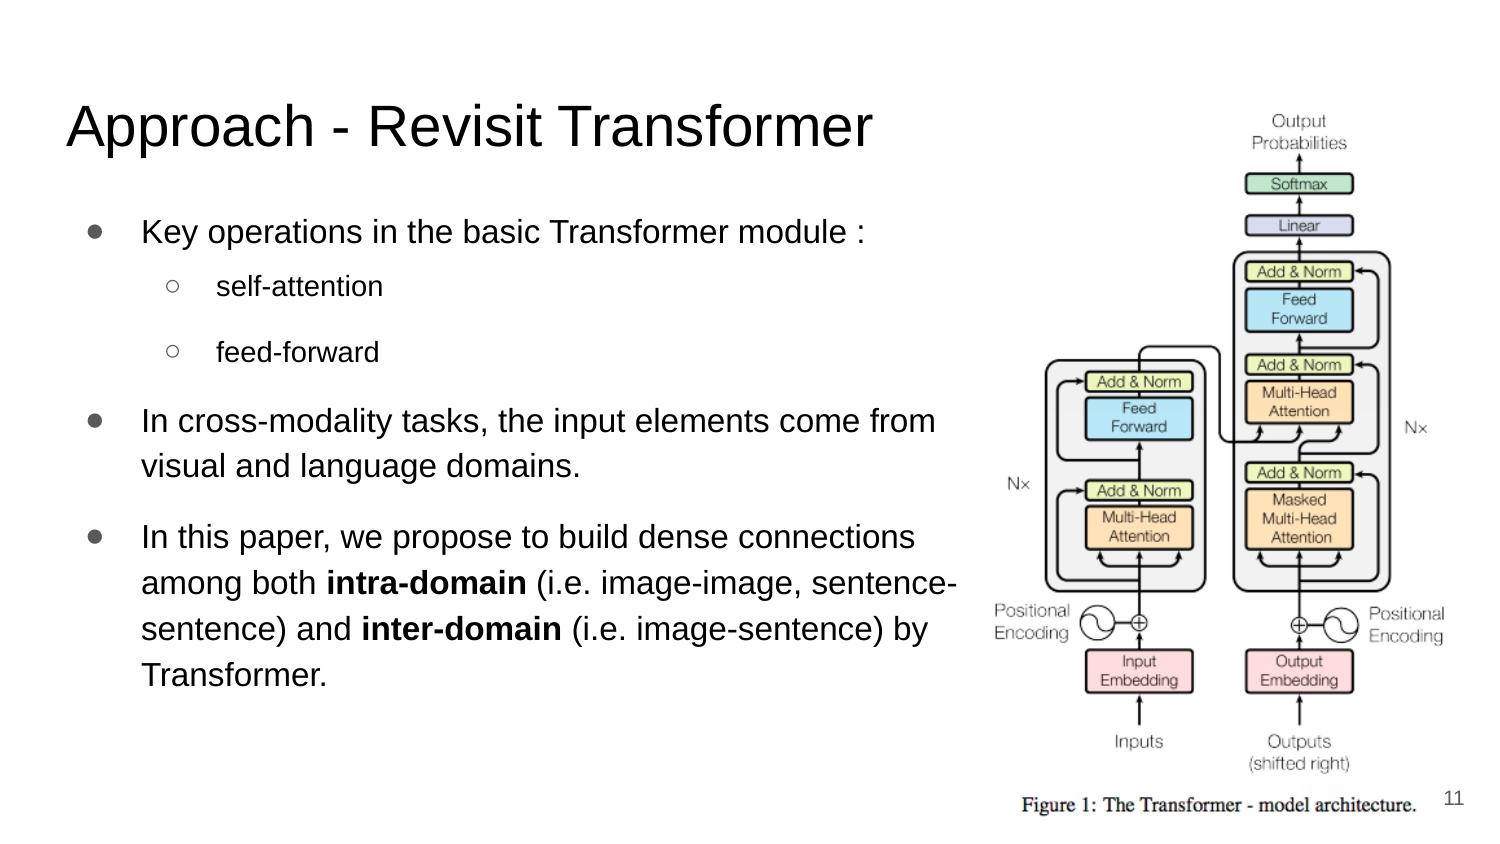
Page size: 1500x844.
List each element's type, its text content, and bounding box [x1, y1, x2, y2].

list Key operations in the basic Transformer module : self-attention feed-forward In cross-modality tasks, the input elements come from visual and language domains. In this paper, we propose to build dense connections among both intra-domain (i.e. image-image, sentence-sentence) and inter-domain (i.e. image-sentence) by Transformer. [51, 189, 947, 750]
picture [952, 61, 1481, 835]
title Approach - Revisit Transformer [51, 72, 947, 167]
